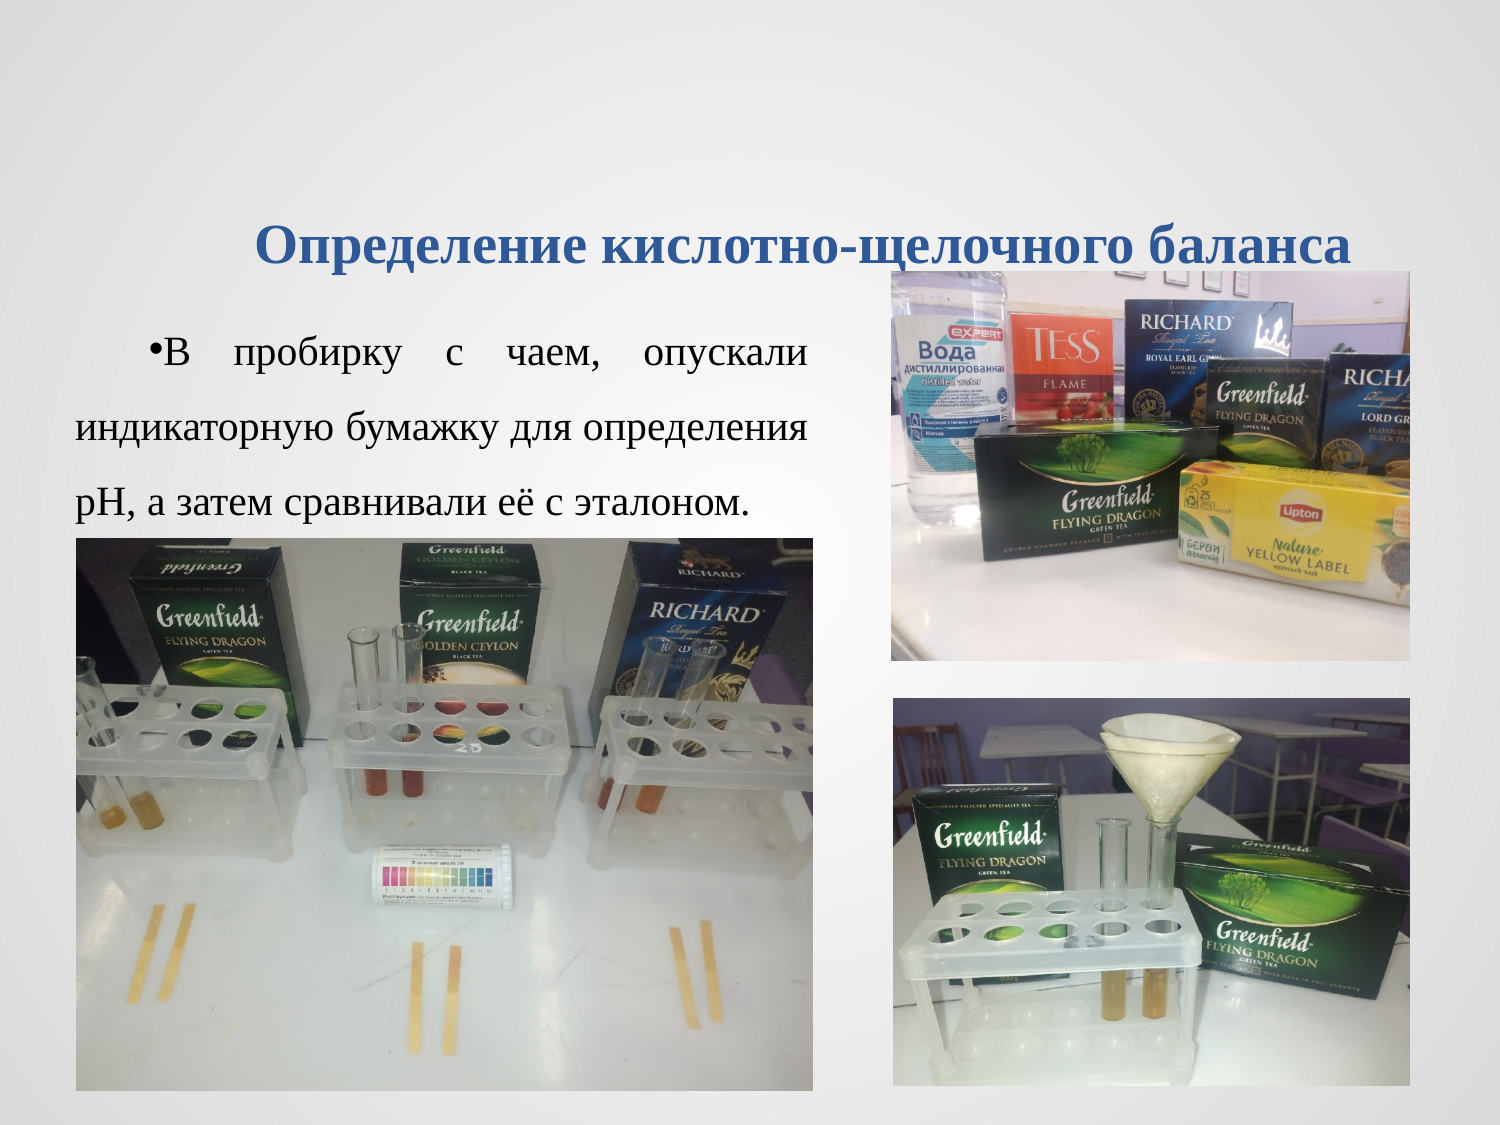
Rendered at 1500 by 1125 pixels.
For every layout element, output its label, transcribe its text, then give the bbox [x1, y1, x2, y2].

picture [891, 271, 1410, 661]
list В пробирку с чаем, опускали индикаторную бумажку для определения рН, а затем сравнивали её с эталоном. [3, 290, 824, 1125]
picture [893, 697, 1410, 1086]
picture [76, 538, 814, 1092]
title Определение кислотно-щелочного баланса [159, 196, 1447, 350]
